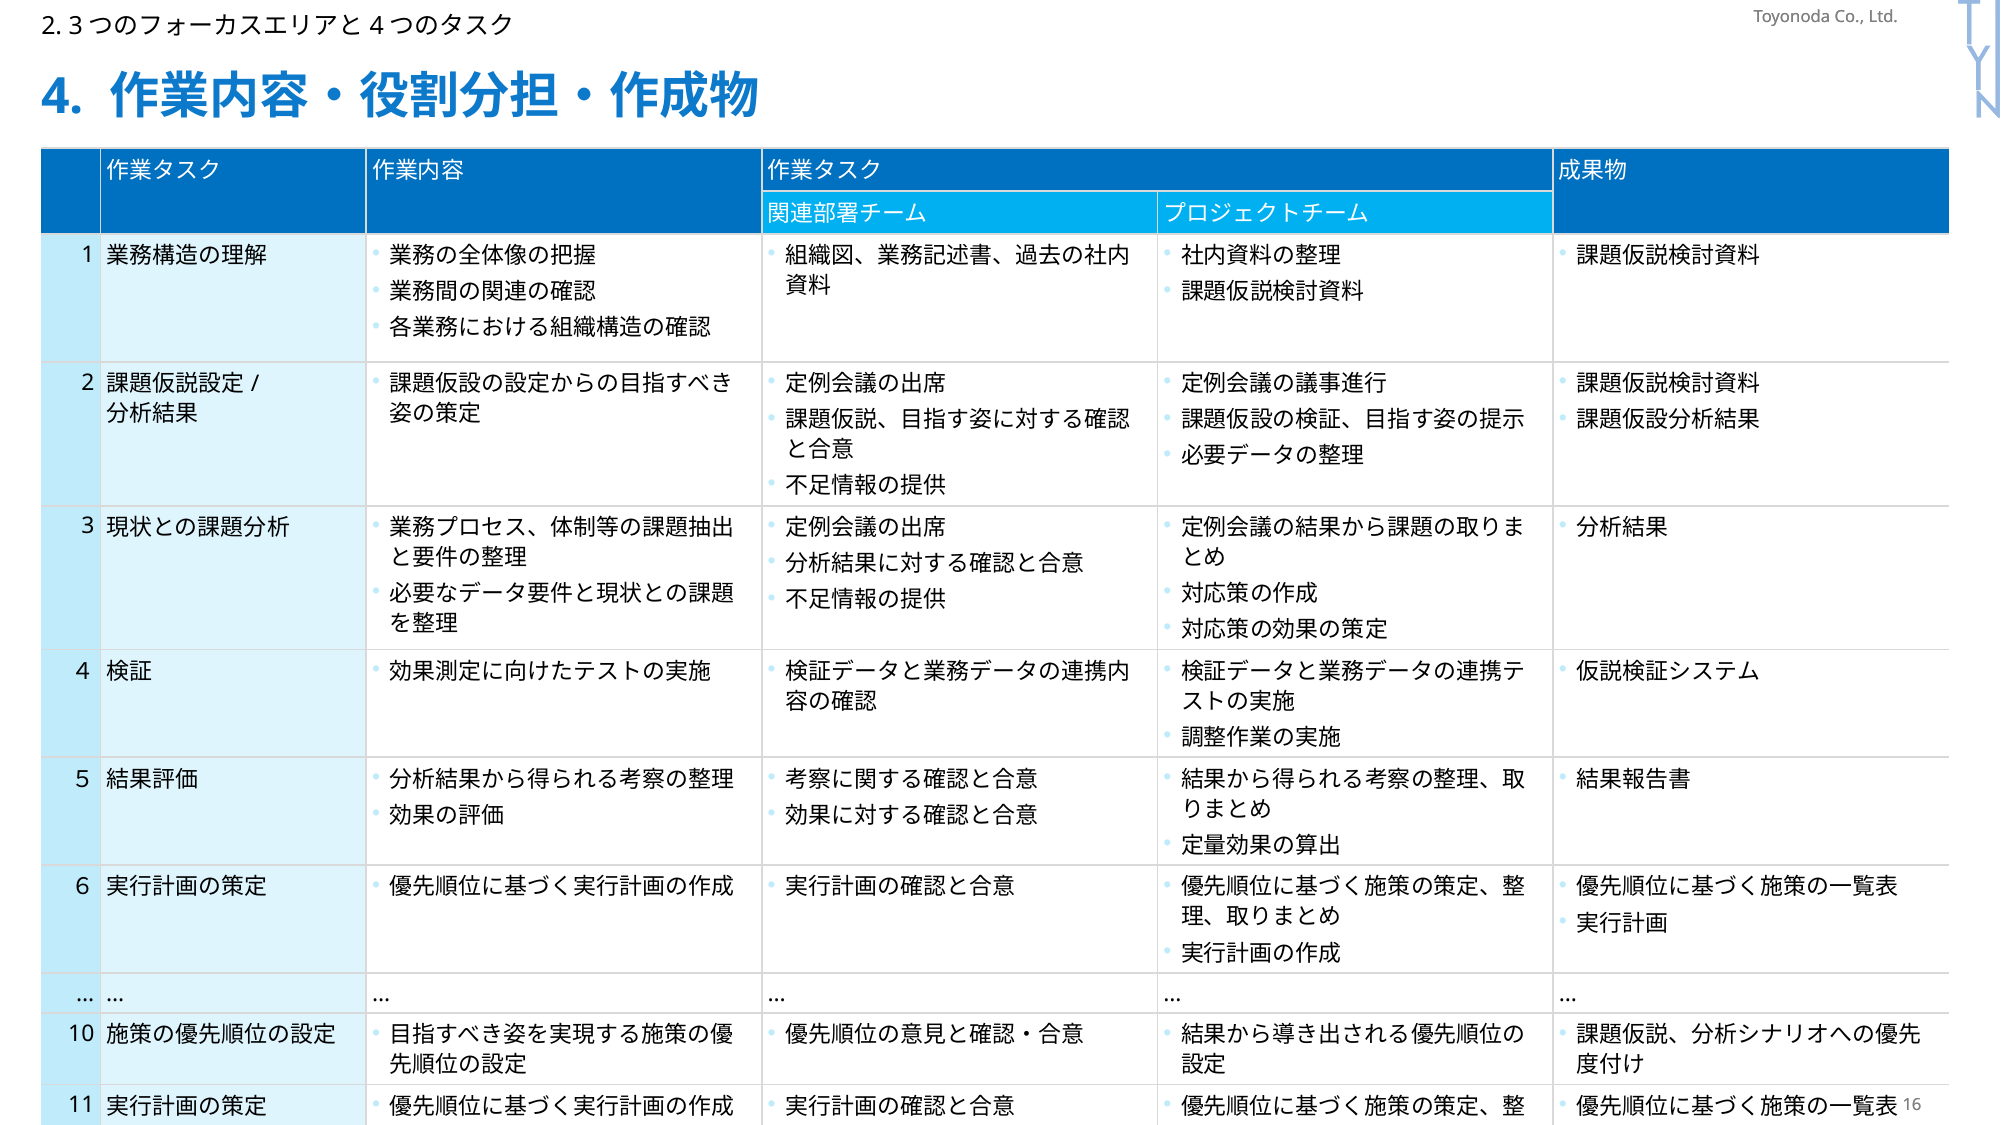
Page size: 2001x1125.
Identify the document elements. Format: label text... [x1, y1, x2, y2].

table_cell … [41, 974, 100, 1012]
table_cell 効果測定に向けたテストの実施 [367, 650, 761, 756]
table_cell [1554, 191, 1949, 233]
table_cell 優先順位の意見と確認・合意 [763, 1014, 1157, 1084]
table_header 作業タスク [101, 149, 365, 191]
table_cell 課題仮説検討資料 課題仮設分析結果 [1554, 363, 1949, 505]
table_cell … [367, 974, 761, 1012]
table_cell 結果から得られる考察の整理、取りまとめ 定量効果の算出 [1158, 758, 1552, 864]
table_cell 11 [41, 1085, 100, 1125]
table_cell [367, 191, 761, 233]
table_cell 3 [41, 507, 100, 649]
table_cell … [1554, 974, 1949, 1012]
table_cell 目指すべき姿を実現する施策の優先順位の設定 [367, 1014, 761, 1084]
table_cell ５ [41, 758, 100, 864]
table_cell 課題仮設の設定からの目指すべき姿の策定 [367, 363, 761, 505]
table_cell 優先順位に基づく施策の策定、整理、取りまとめ 実行計画の作成 [1158, 866, 1552, 972]
table_cell 優先順位に基づく実行計画の作成 [367, 866, 761, 972]
list 2. 3つのフォーカスエリアと4つのタスク [41, 5, 998, 48]
table_cell 分析結果から得られる考察の整理 効果の評価 [367, 758, 761, 864]
table_cell 10 [41, 1014, 100, 1084]
table_cell 実行計画の策定 [101, 866, 365, 972]
table_header 作業タスク [763, 149, 1552, 190]
table_cell 考察に関する確認と合意 効果に対する確認と合意 [763, 758, 1157, 864]
table_cell 社内資料の整理 課題仮説検討資料 [1158, 235, 1552, 361]
table_cell 業務プロセス、体制等の課題抽出と要件の整理 必要なデータ要件と現状との課題を整理 [367, 507, 761, 649]
picture [1958, 0, 2000, 118]
table_cell 定例会議の出席 分析結果に対する確認と合意 不足情報の提供 [763, 507, 1157, 649]
table_cell [41, 191, 100, 233]
table_cell 課題仮説検討資料 [1554, 235, 1949, 361]
title 4. 作業内容・役割分担・作成物 [41, 53, 1943, 142]
table_cell 仮説検証システム [1554, 650, 1949, 756]
table_cell 実行計画の確認と合意 [763, 866, 1157, 972]
table_cell 結果報告書 [1554, 758, 1949, 864]
table_header 成果物 [1554, 149, 1949, 191]
table_cell 優先順位に基づく実行計画の作成 [367, 1085, 761, 1125]
table_cell 1 [41, 235, 100, 361]
table_cell プロジェクトチーム [1158, 192, 1552, 233]
table_cell 実行計画の策定 [101, 1085, 365, 1125]
table_cell [101, 191, 365, 233]
table_cell 課題仮説設定/ 分析結果 [101, 363, 365, 505]
table_cell 現状との課題分析 [101, 507, 365, 649]
table_cell 定例会議の出席 課題仮説、目指す姿に対する確認と合意 不足情報の提供 [763, 363, 1157, 505]
table_header [41, 149, 100, 191]
table_cell ６ [41, 866, 100, 972]
table_cell 課題仮説、分析シナリオへの優先度付け [1554, 1014, 1949, 1084]
table_cell … [763, 974, 1157, 1012]
table_cell 定例会議の議事進行 課題仮設の検証、目指す姿の提示 必要データの整理 [1158, 363, 1552, 505]
table_cell 施策の優先順位の設定 [101, 1014, 365, 1084]
table_cell 関連部署チーム [763, 192, 1157, 233]
table_cell 検証データと業務データの連携テストの実施 調整作業の実施 [1158, 650, 1552, 756]
table_cell … [1158, 974, 1552, 1012]
table_cell 結果から導き出される優先順位の設定 [1158, 1014, 1552, 1084]
table_cell 定例会議の結果から課題の取りまとめ 対応策の作成 対応策の効果の策定 [1158, 507, 1552, 649]
table_cell 業務の全体像の把握 業務間の関連の確認 各業務における組織構造の確認 [367, 235, 761, 361]
table_cell 検証データと業務データの連携内容の確認 [763, 650, 1157, 756]
table_cell 2 [41, 363, 100, 505]
table_cell 分析結果 [1554, 507, 1949, 649]
table_cell 優先順位に基づく施策の一覧表 実行計画 [1554, 1085, 1949, 1125]
table_cell 業務構造の理解 [101, 235, 365, 361]
table_cell 組織図、業務記述書、過去の社内資料 [763, 235, 1157, 361]
table_cell 優先順位に基づく施策の策定、整理、取りまとめ 実行計画の作成 [1158, 1085, 1552, 1125]
table_cell 優先順位に基づく施策の一覧表 実行計画 [1554, 866, 1949, 972]
table_cell 実行計画の確認と合意 [763, 1085, 1157, 1125]
table_cell … [101, 974, 365, 1012]
table_cell 結果評価 [101, 758, 365, 864]
table_header 作業内容 [367, 149, 761, 191]
table_cell 検証 [101, 650, 365, 756]
table_cell ４ [41, 650, 100, 756]
